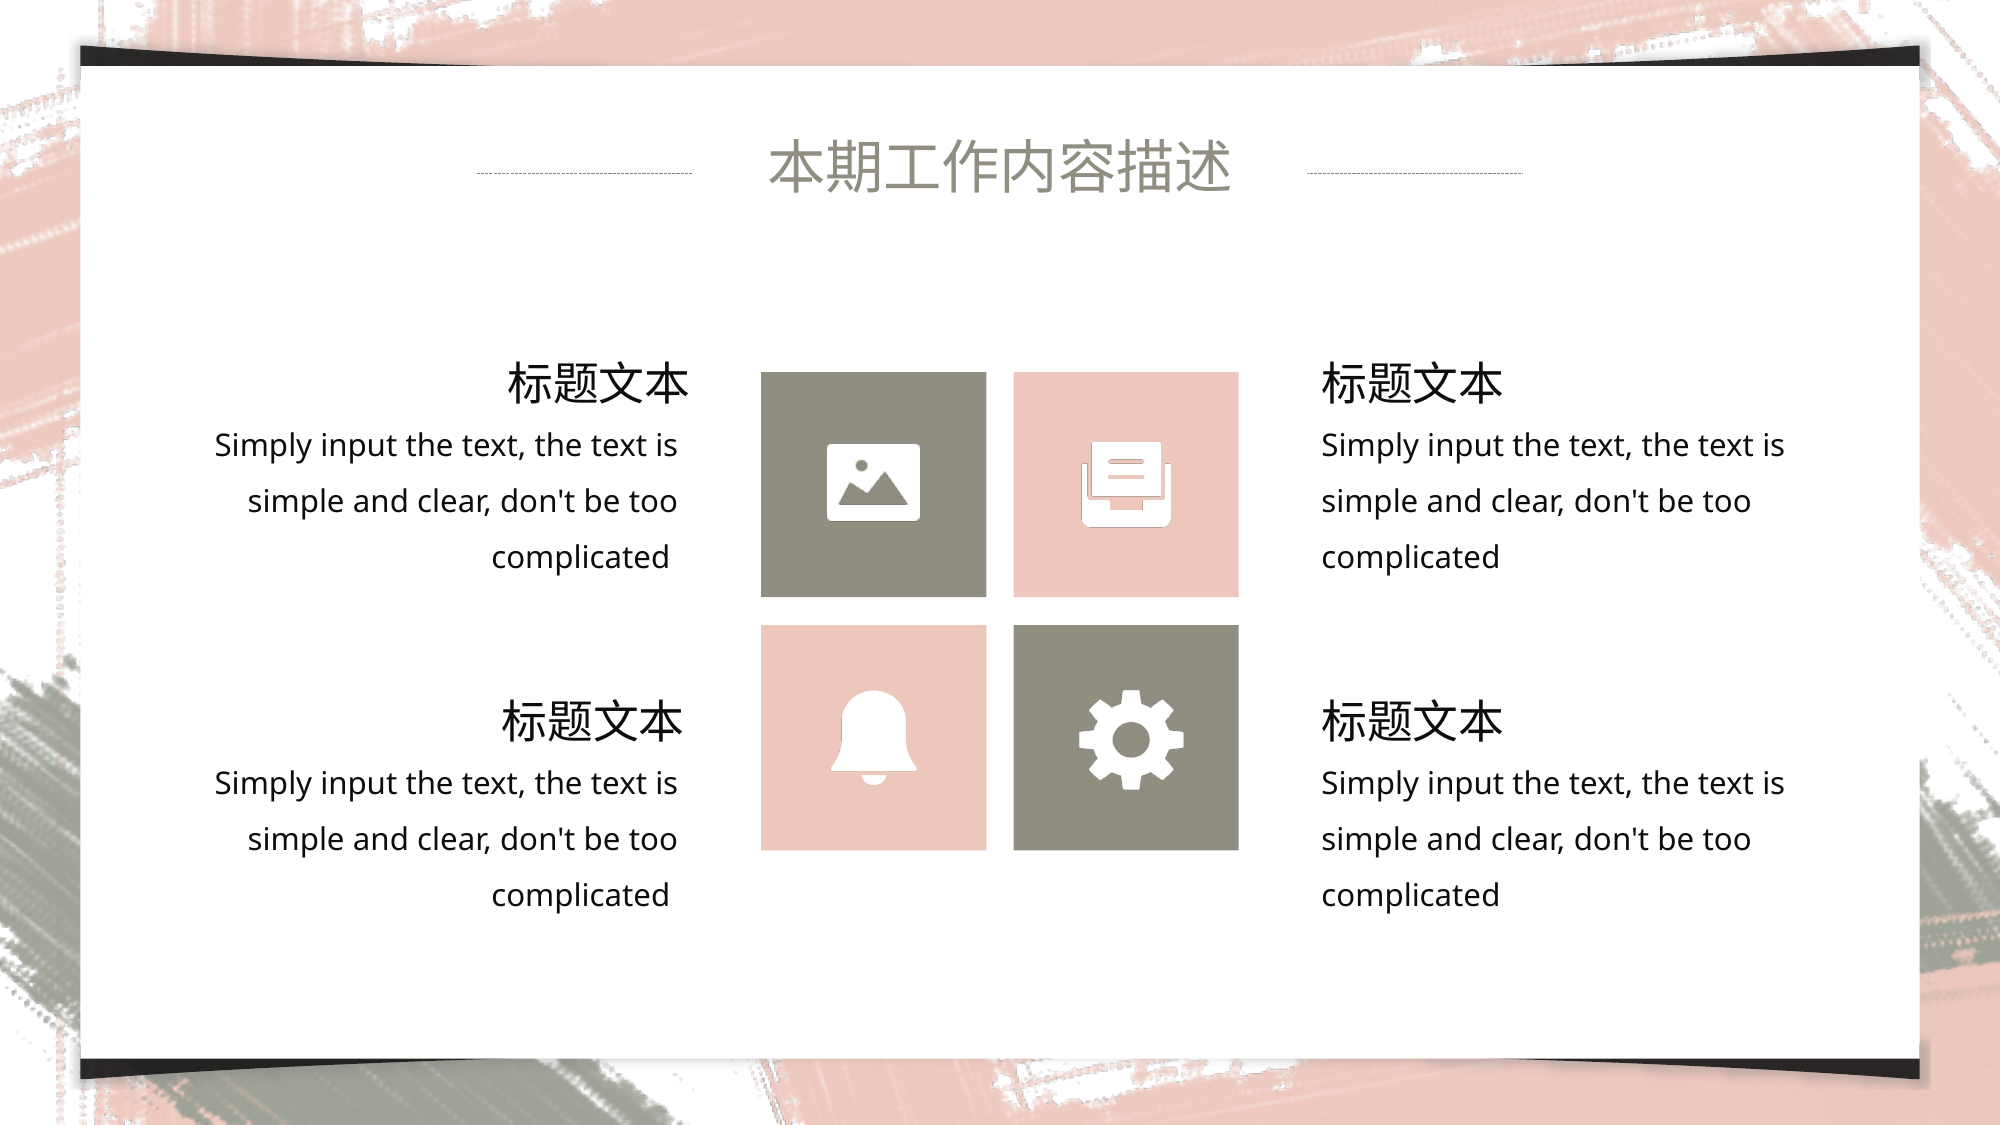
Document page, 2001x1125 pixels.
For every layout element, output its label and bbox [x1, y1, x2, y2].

text_box [80, 45, 1920, 1080]
picture [0, 0, 2000, 1125]
